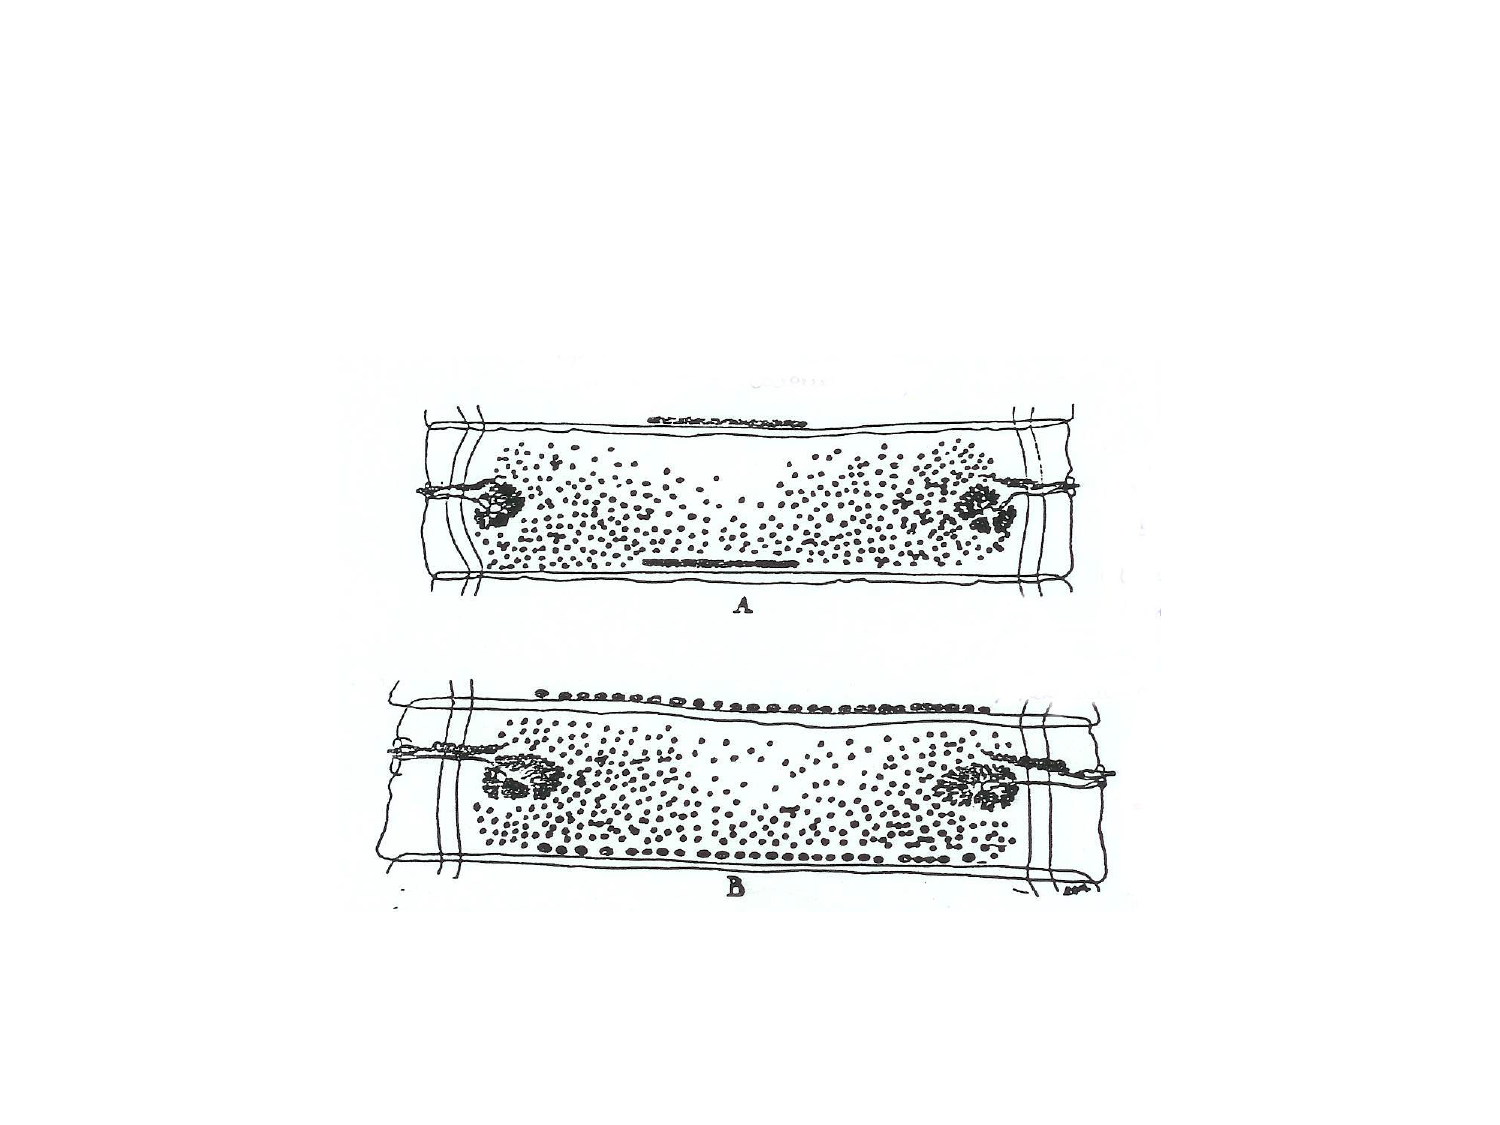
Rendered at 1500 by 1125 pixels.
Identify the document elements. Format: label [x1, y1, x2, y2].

list [338, 355, 1162, 913]
